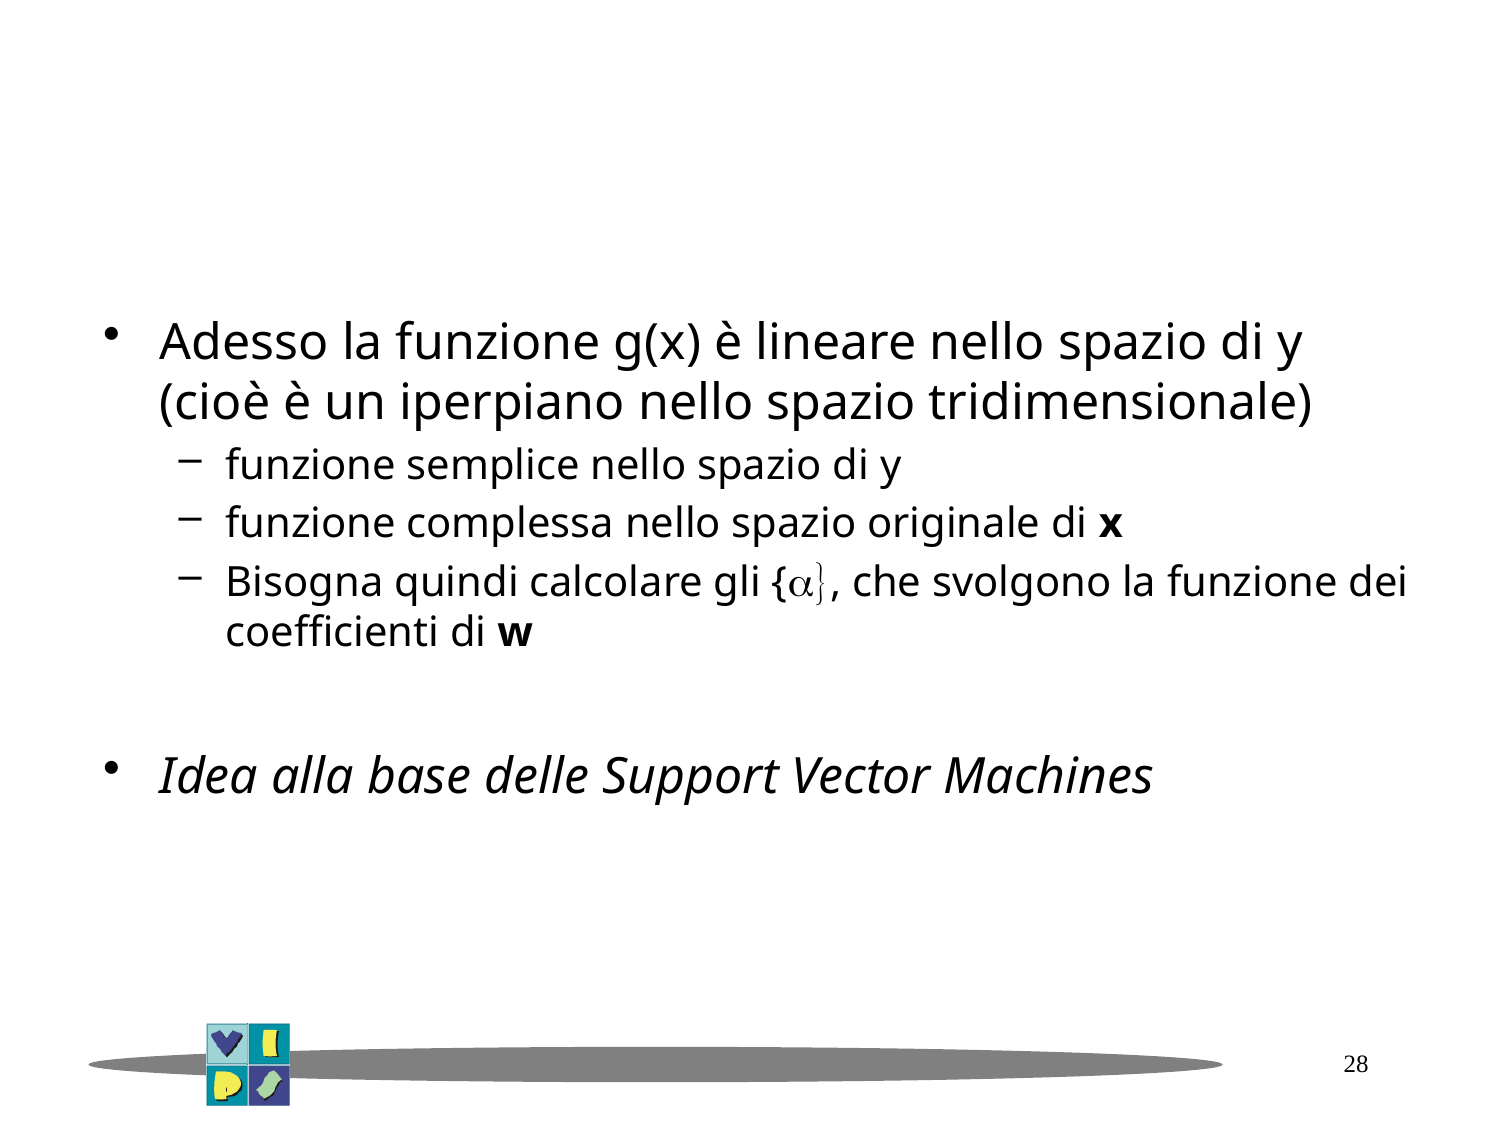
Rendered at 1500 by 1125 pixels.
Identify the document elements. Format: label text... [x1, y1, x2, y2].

list Adesso la funzione g(x) è lineare nello spazio di y (cioè è un iperpiano nello spazio tridimensionale) funzione semplice nello spazio di y funzione complessa nello spazio originale di x Bisogna quindi calcolare gli {a}, che svolgono la funzione dei coefficienti di w Idea alla base delle Support Vector Machines [88, 231, 1439, 975]
picture [206, 1023, 290, 1106]
slide_number 28 [1033, 1039, 1384, 1118]
